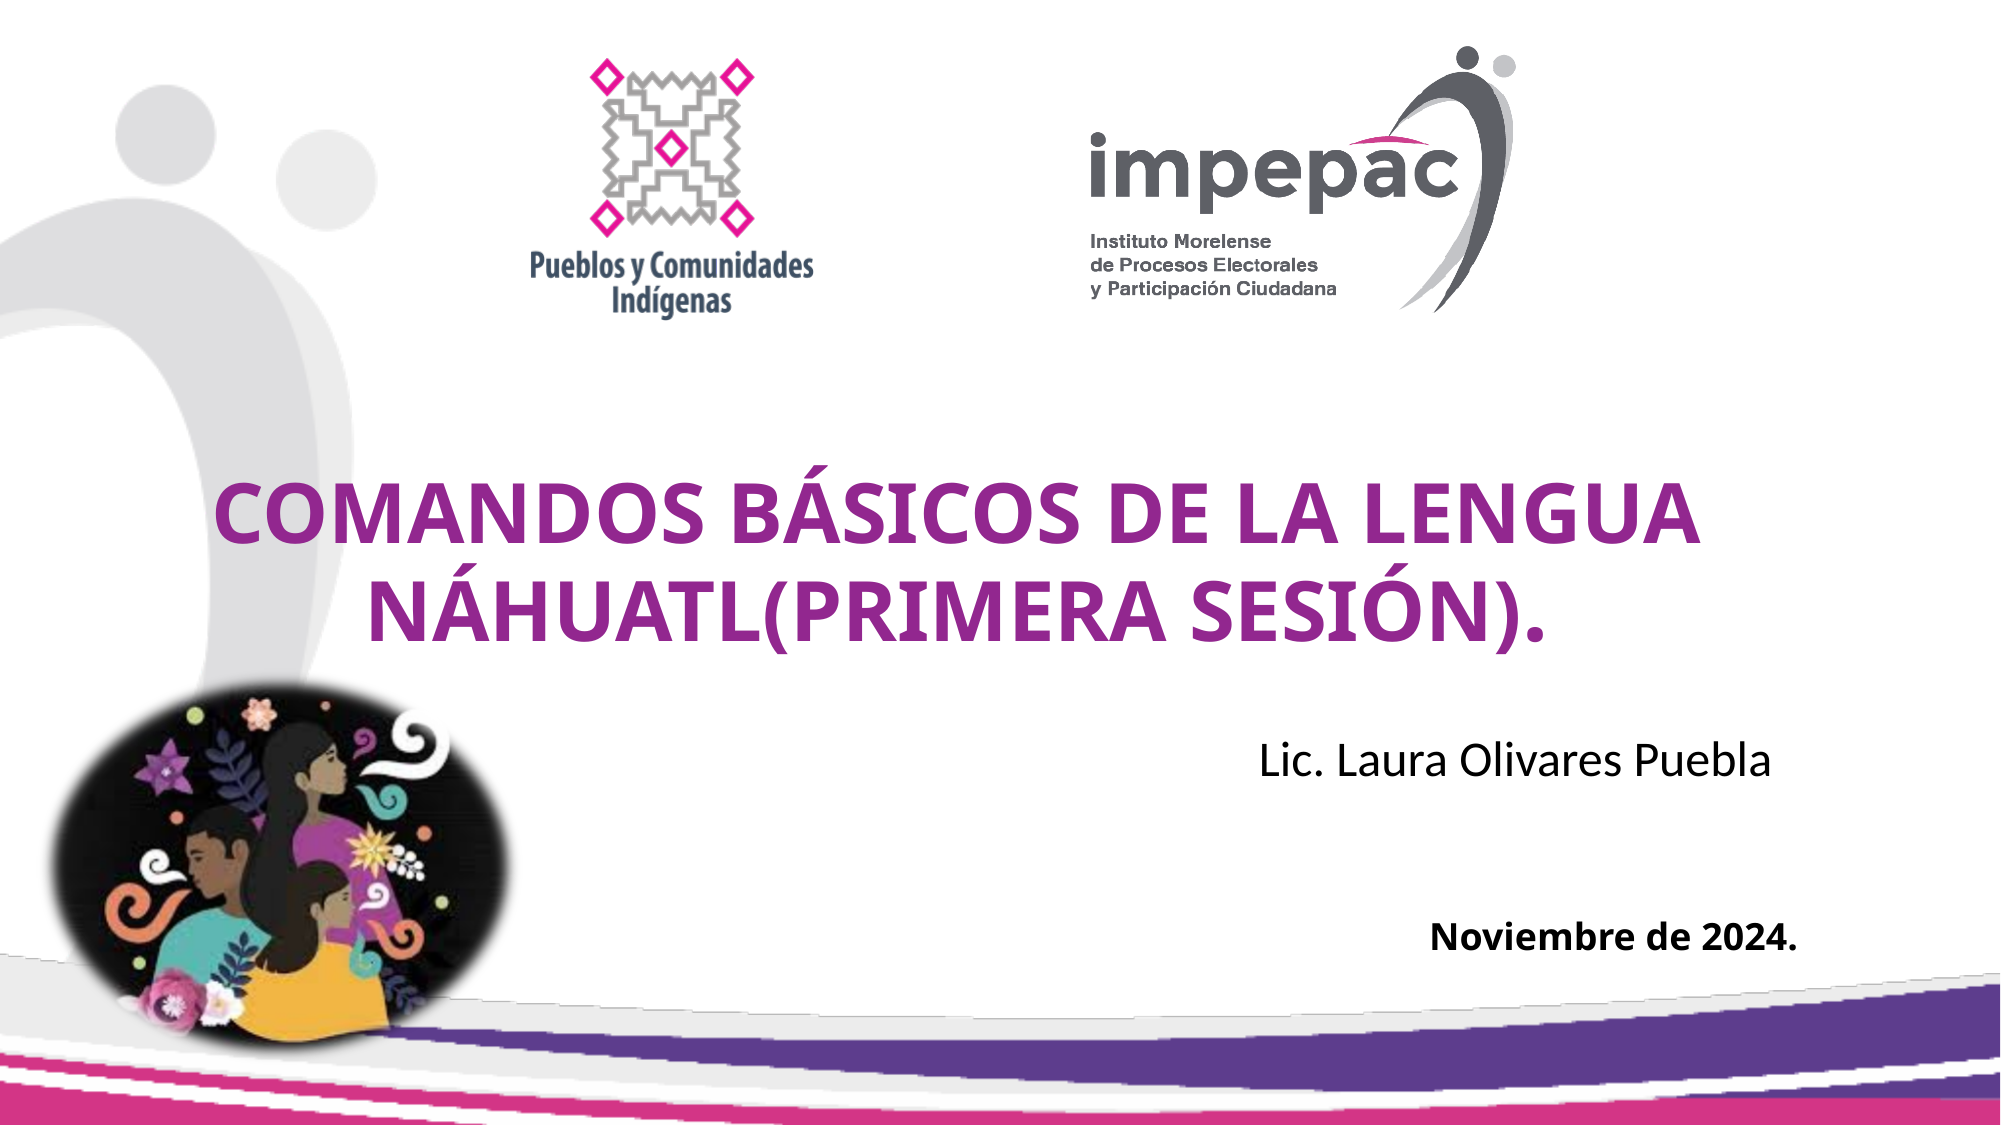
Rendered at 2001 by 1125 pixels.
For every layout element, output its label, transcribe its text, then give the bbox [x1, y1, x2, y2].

text_box Lic. Laura Olivares Puebla [884, 725, 2000, 906]
picture [0, 13, 2001, 1125]
text_box Noviembre de 2024. [1414, 906, 1860, 966]
subtitle COMANDOS BÁSICOS DE LA LENGUA NÁHUATL(PRIMERA SESIÓN). [162, 464, 1750, 789]
